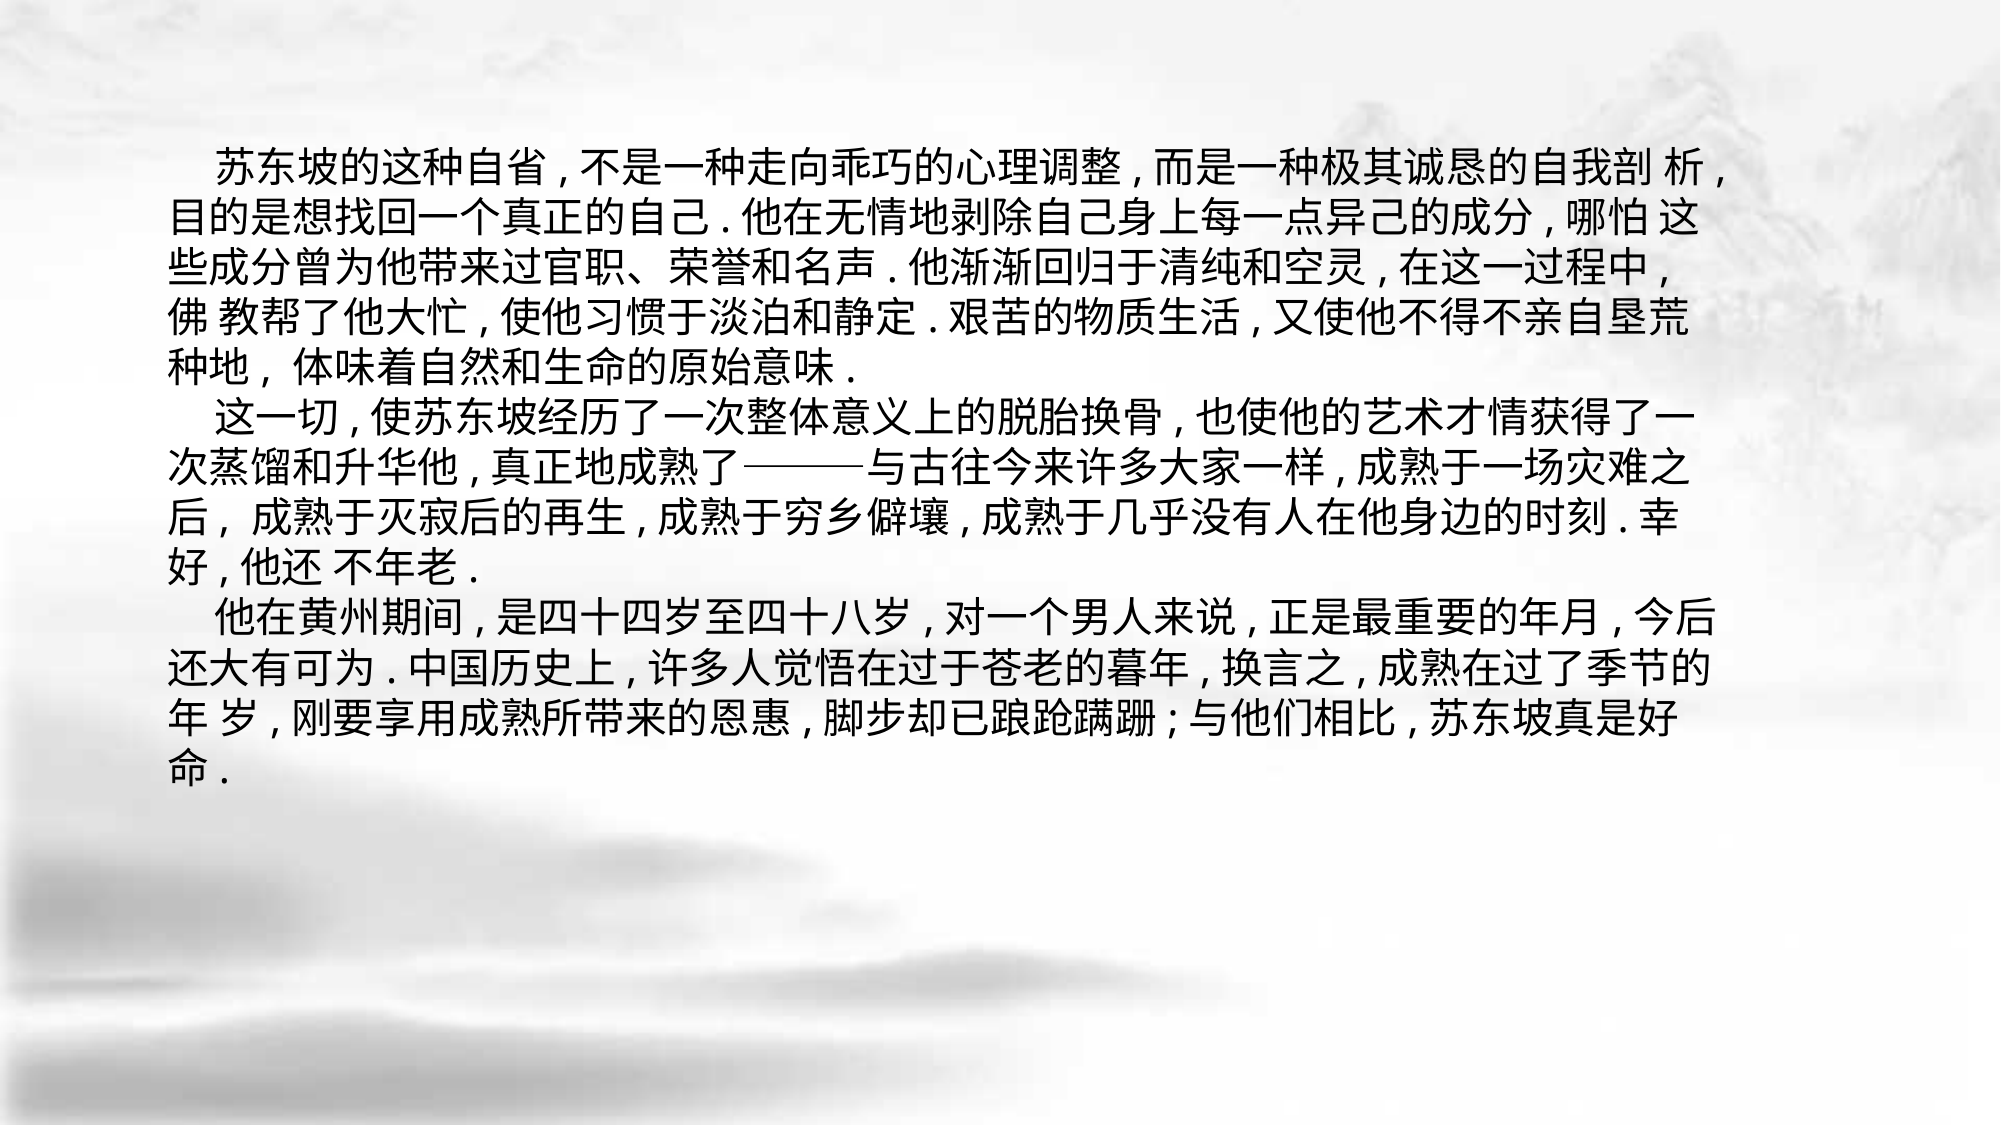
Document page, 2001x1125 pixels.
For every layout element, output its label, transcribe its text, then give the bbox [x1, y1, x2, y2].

picture [0, 0, 2001, 1125]
text_box 苏东坡的这种自省,不是一种走向乖巧的心理调整,而是一种极其诚恳的自我剖 析,目的是想找回一个真正的自己.他在无情地剥除自己身上每一点异己的成分,哪怕 这些成分曾为他带来过官职、荣誉和名声.他渐渐回归于清纯和空灵,在这一过程中,佛 教帮了他大忙,使他习惯于淡泊和静定.艰苦的物质生活,又使他不得不亲自垦荒种地, 体味着自然和生命的原始意味. 这一切,使苏东坡经历了一次整体意义上的脱胎换骨,也使他的艺术才情获得了一 次蒸馏和升华他,真正地成熟了———与古往今来许多大家一样,成熟于一场灾难之后, 成熟于灭寂后的再生,成熟于穷乡僻壤,成熟于几乎没有人在他身边的时刻.幸好,他还 不年老. 他在黄州期间,是四十四岁至四十八岁,对一个男人来说,正是最重要的年月,今后 还大有可为.中国历史上,许多人觉悟在过于苍老的暮年,换言之,成熟在过了季节的年 岁,刚要享用成熟所带来的恩惠,脚步却已踉跄蹒跚;与他们相比,苏东坡真是好命. [152, 133, 1734, 799]
